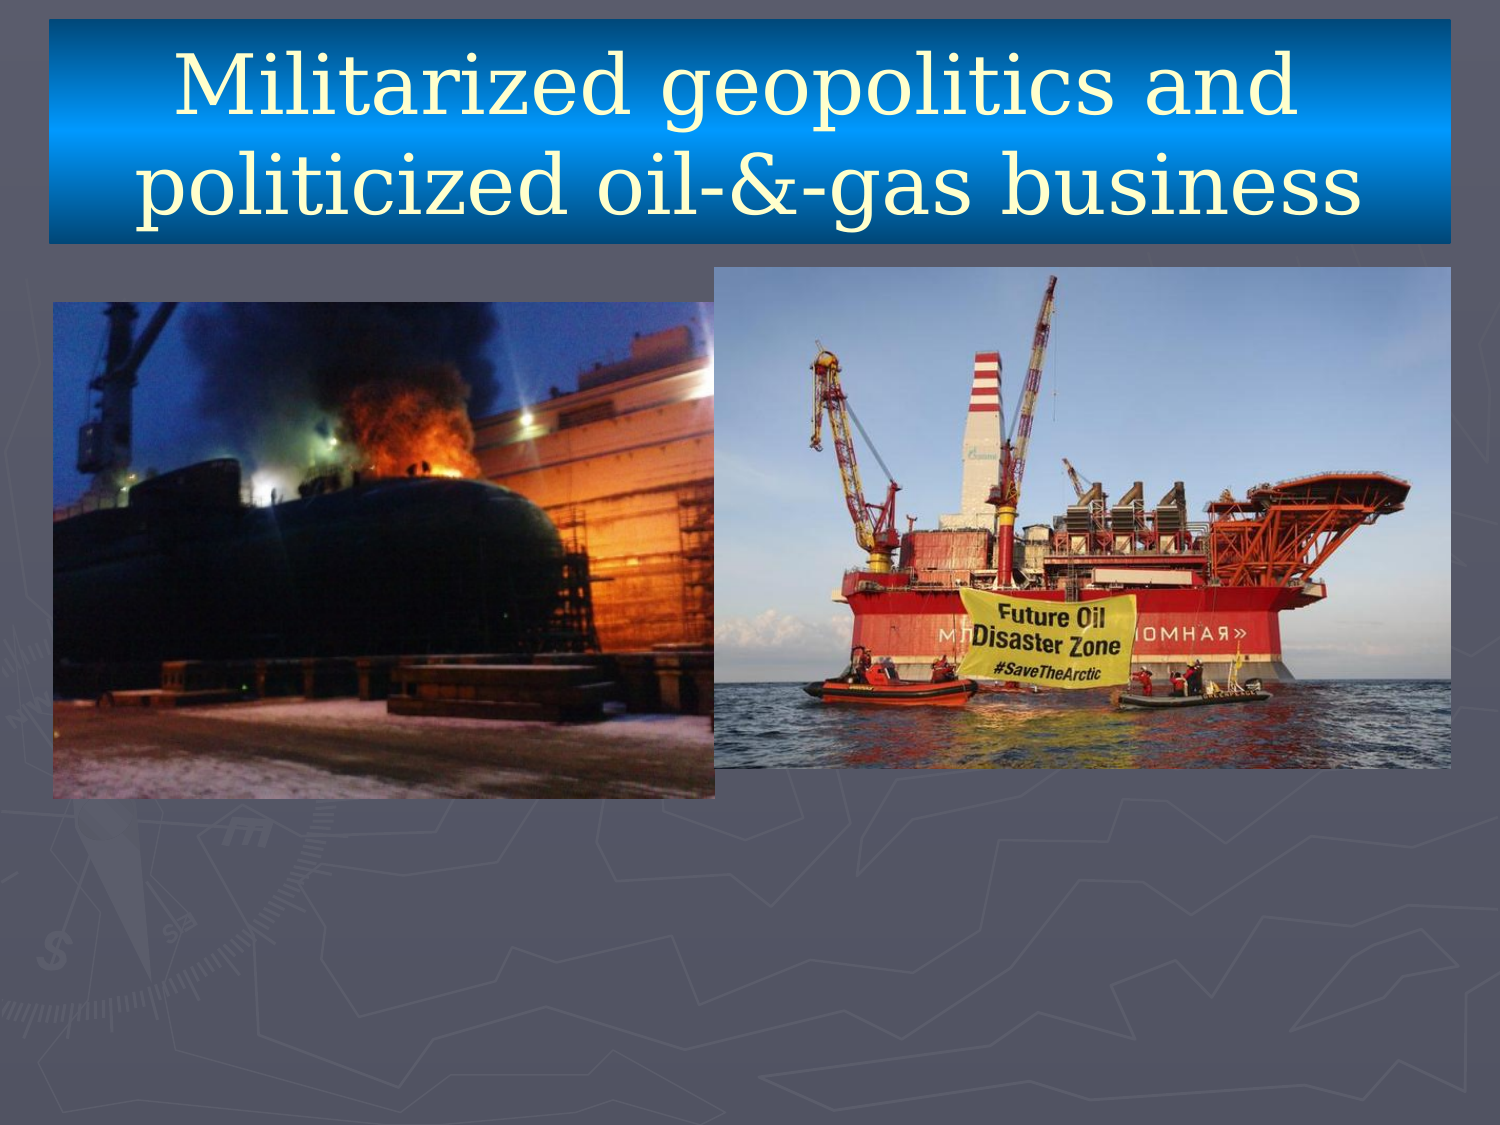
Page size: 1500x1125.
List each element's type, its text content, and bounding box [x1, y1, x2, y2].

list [714, 266, 1451, 769]
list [52, 302, 715, 799]
title Militarized geopolitics and politicized oil-&-gas business [49, 18, 1451, 244]
